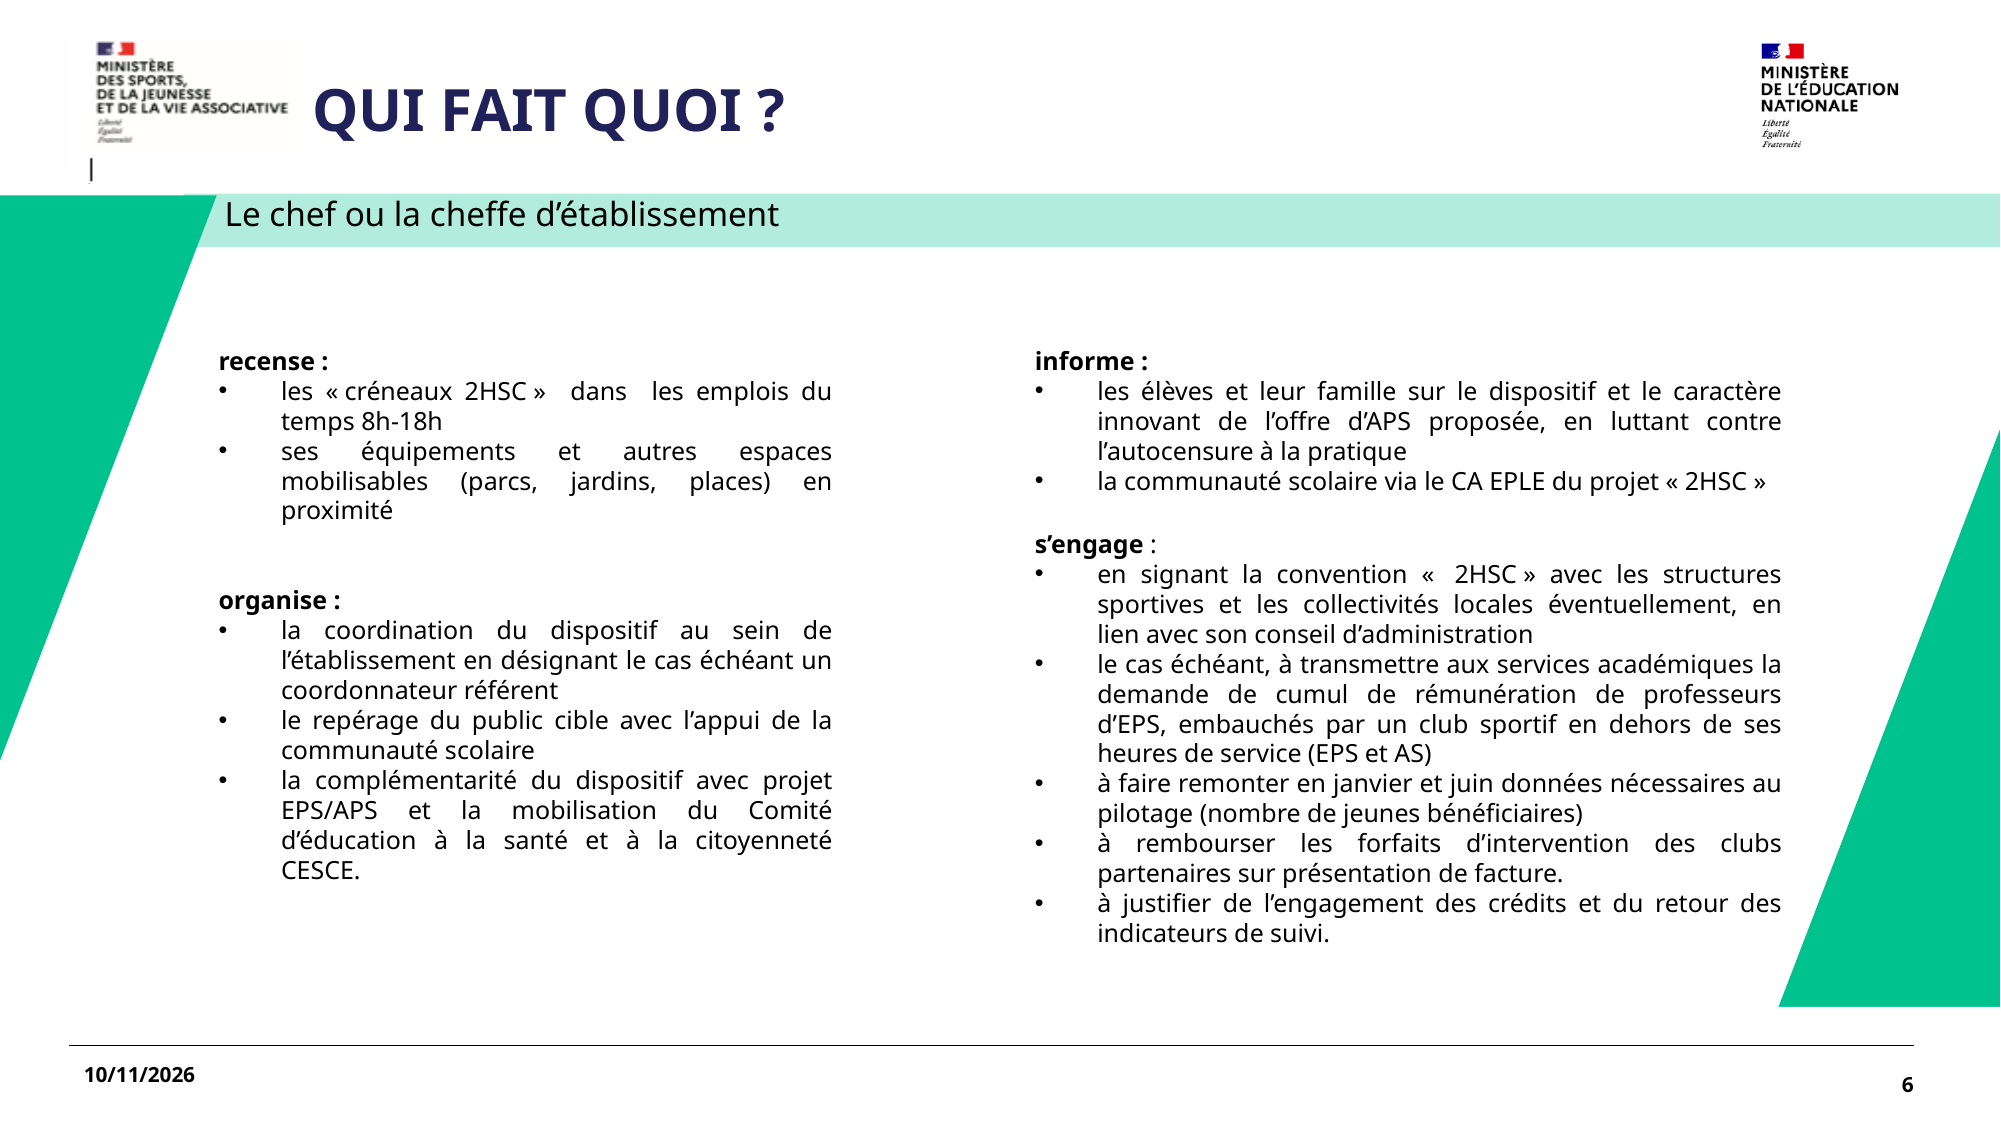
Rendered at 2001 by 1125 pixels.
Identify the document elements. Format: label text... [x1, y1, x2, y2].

slide_number 6 [1618, 1046, 1914, 1125]
text_box informe : les élèves et leur famille sur le dispositif et le caractère innovant de l’offre d’APS proposée, en luttant contre l’autocensure à la pratique la communauté scolaire via le CA EPLE du projet « 2HSC » s’engage : en signant la convention « 2HSC » avec les structures sportives et les collectivités locales éventuellement, en lien avec son conseil d’administration le cas échéant, à transmettre aux services académiques la demande de cumul de rémunération de professeurs d’EPS, embauchés par un club sportif en dehors de ses heures de service (EPS et AS) à faire remonter en janvier et juin données nécessaires au pilotage (nombre de jeunes bénéficiaires) à rembourser les forfaits d’intervention des clubs partenaires sur présentation de facture. à justifier de l’engagement des crédits et du retour des indicateurs de suivi. [999, 338, 1798, 1015]
text_box recense : les « créneaux 2HSC » dans les emplois du temps 8h-18h ses équipements et autres espaces mobilisables (parcs, jardins, places) en proximité organise : la coordination du dispositif au sein de l’établissement en désignant le cas échéant un coordonnateur référent le repérage du public cible avec l’appui de la communauté scolaire la complémentarité du dispositif avec projet EPS/APS et la mobilisation du Comité d’éducation à la santé et à la citoyenneté CESCE. [183, 338, 849, 922]
picture [1743, 34, 1914, 157]
title Qui fait quoi ? [302, 38, 1706, 187]
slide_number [69, 1046, 519, 1107]
picture [62, 20, 299, 185]
text_box Le chef ou la cheffe d’établissement [183, 193, 2000, 247]
